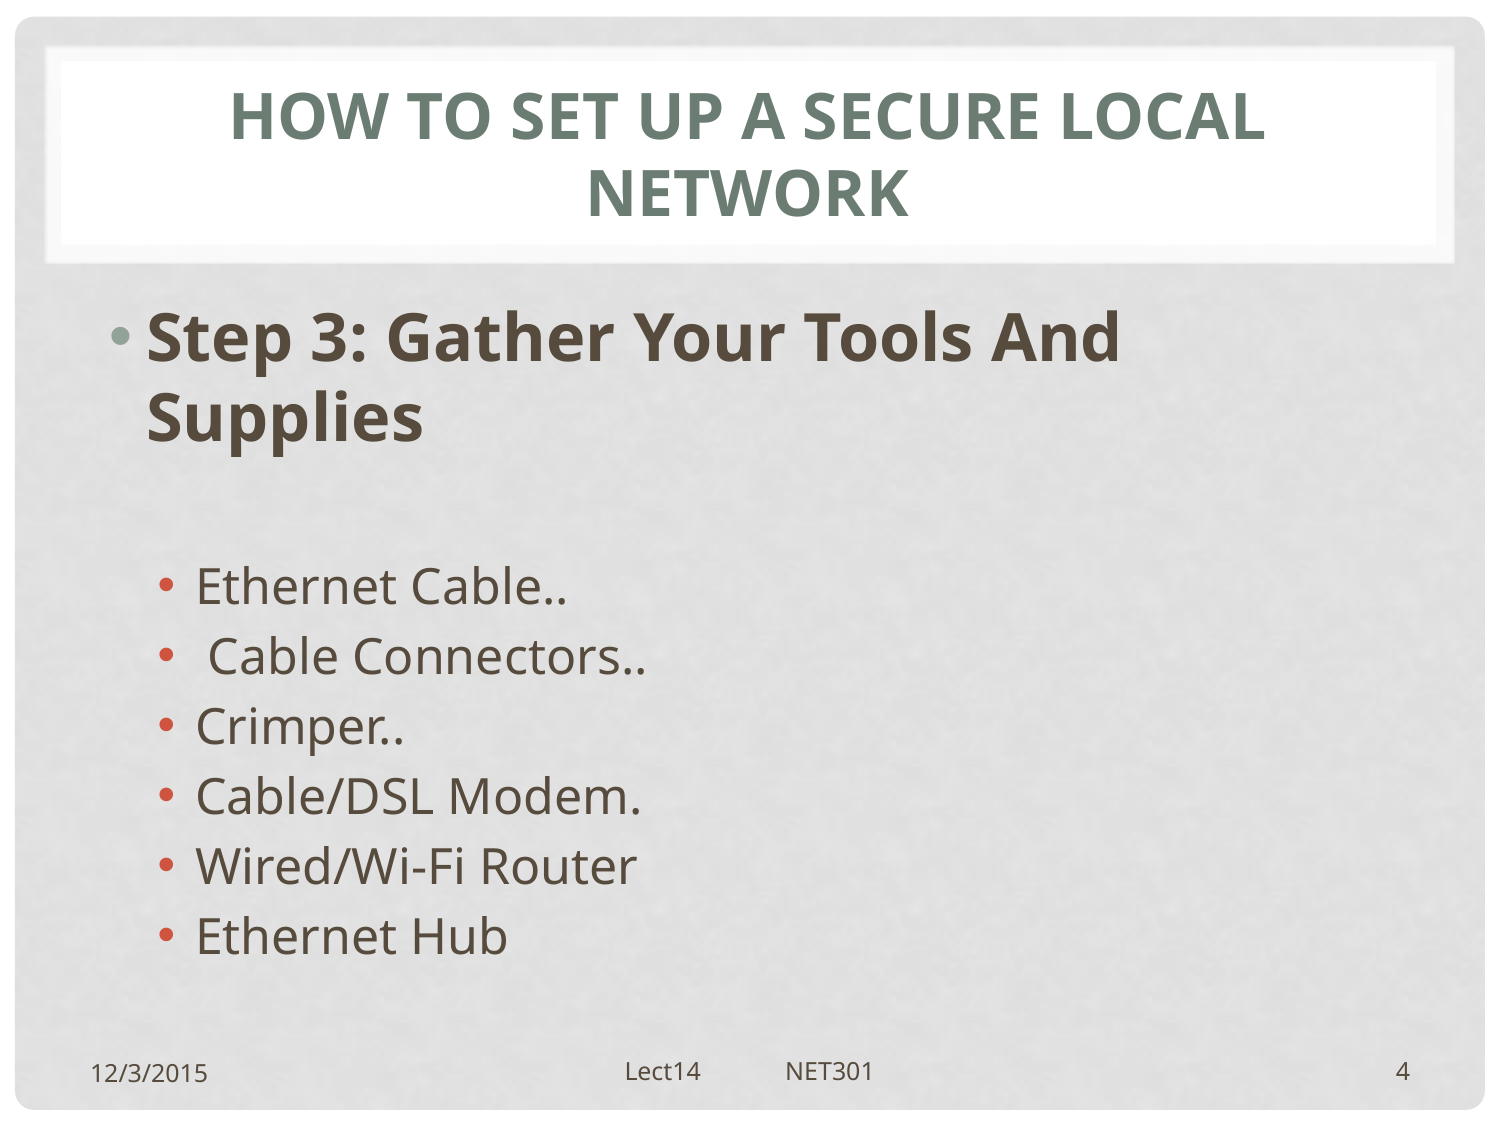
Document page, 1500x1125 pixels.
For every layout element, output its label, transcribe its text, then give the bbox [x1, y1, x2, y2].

slide_number 4 [1074, 1042, 1425, 1103]
list Step 3: Gather Your Tools And Supplies Ethernet Cable.. Cable Connectors.. Crimper.. Cable/DSL Modem. Wired/Wi-Fi Router Ethernet Hub [75, 287, 1425, 1005]
title How To Set Up A Secure Local Network [69, 66, 1425, 238]
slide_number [75, 1042, 425, 1103]
footer Lect14 NET301 [512, 1042, 988, 1103]
